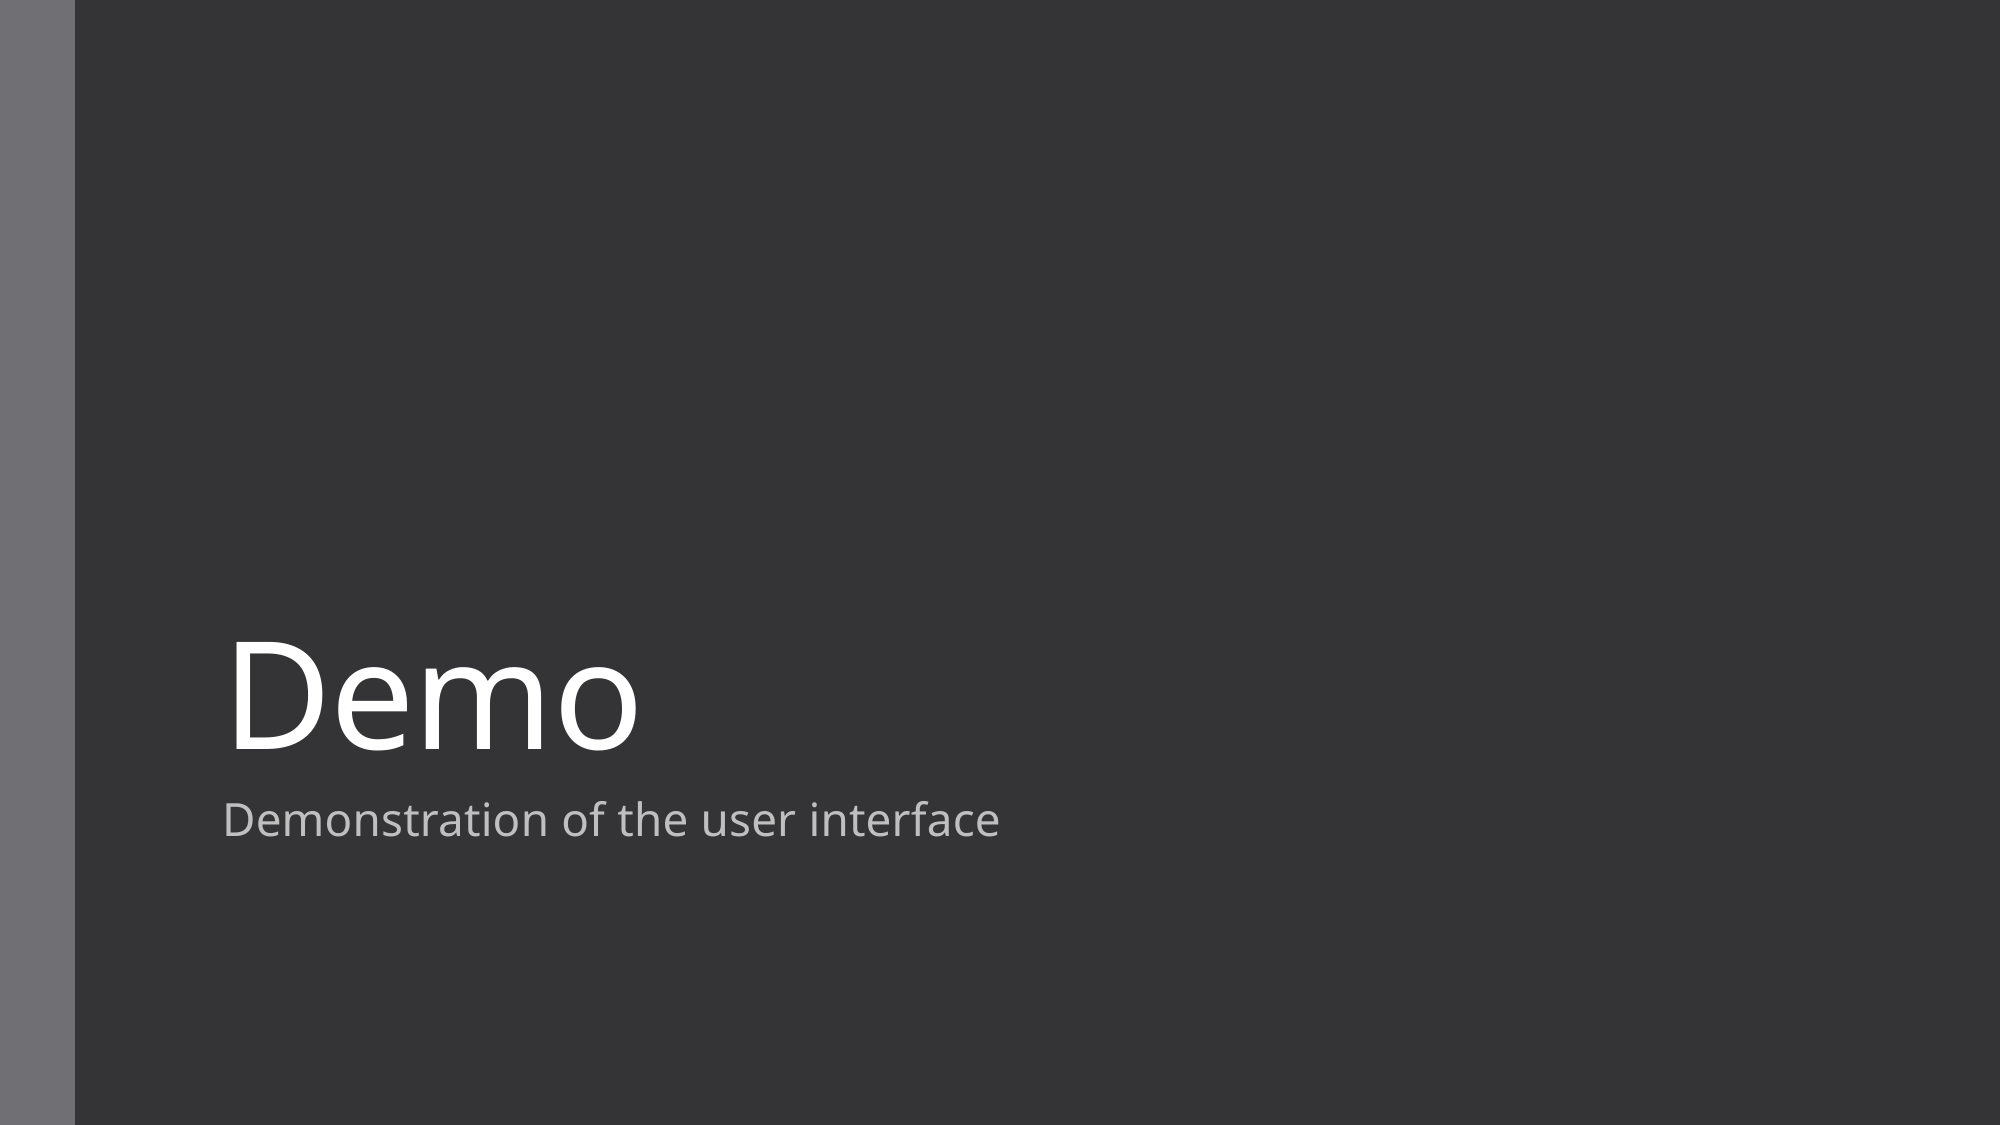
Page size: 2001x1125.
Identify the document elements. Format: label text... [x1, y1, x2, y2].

subtitle Demonstration of the user interface [206, 787, 1752, 1065]
title Demo [206, 124, 1752, 787]
